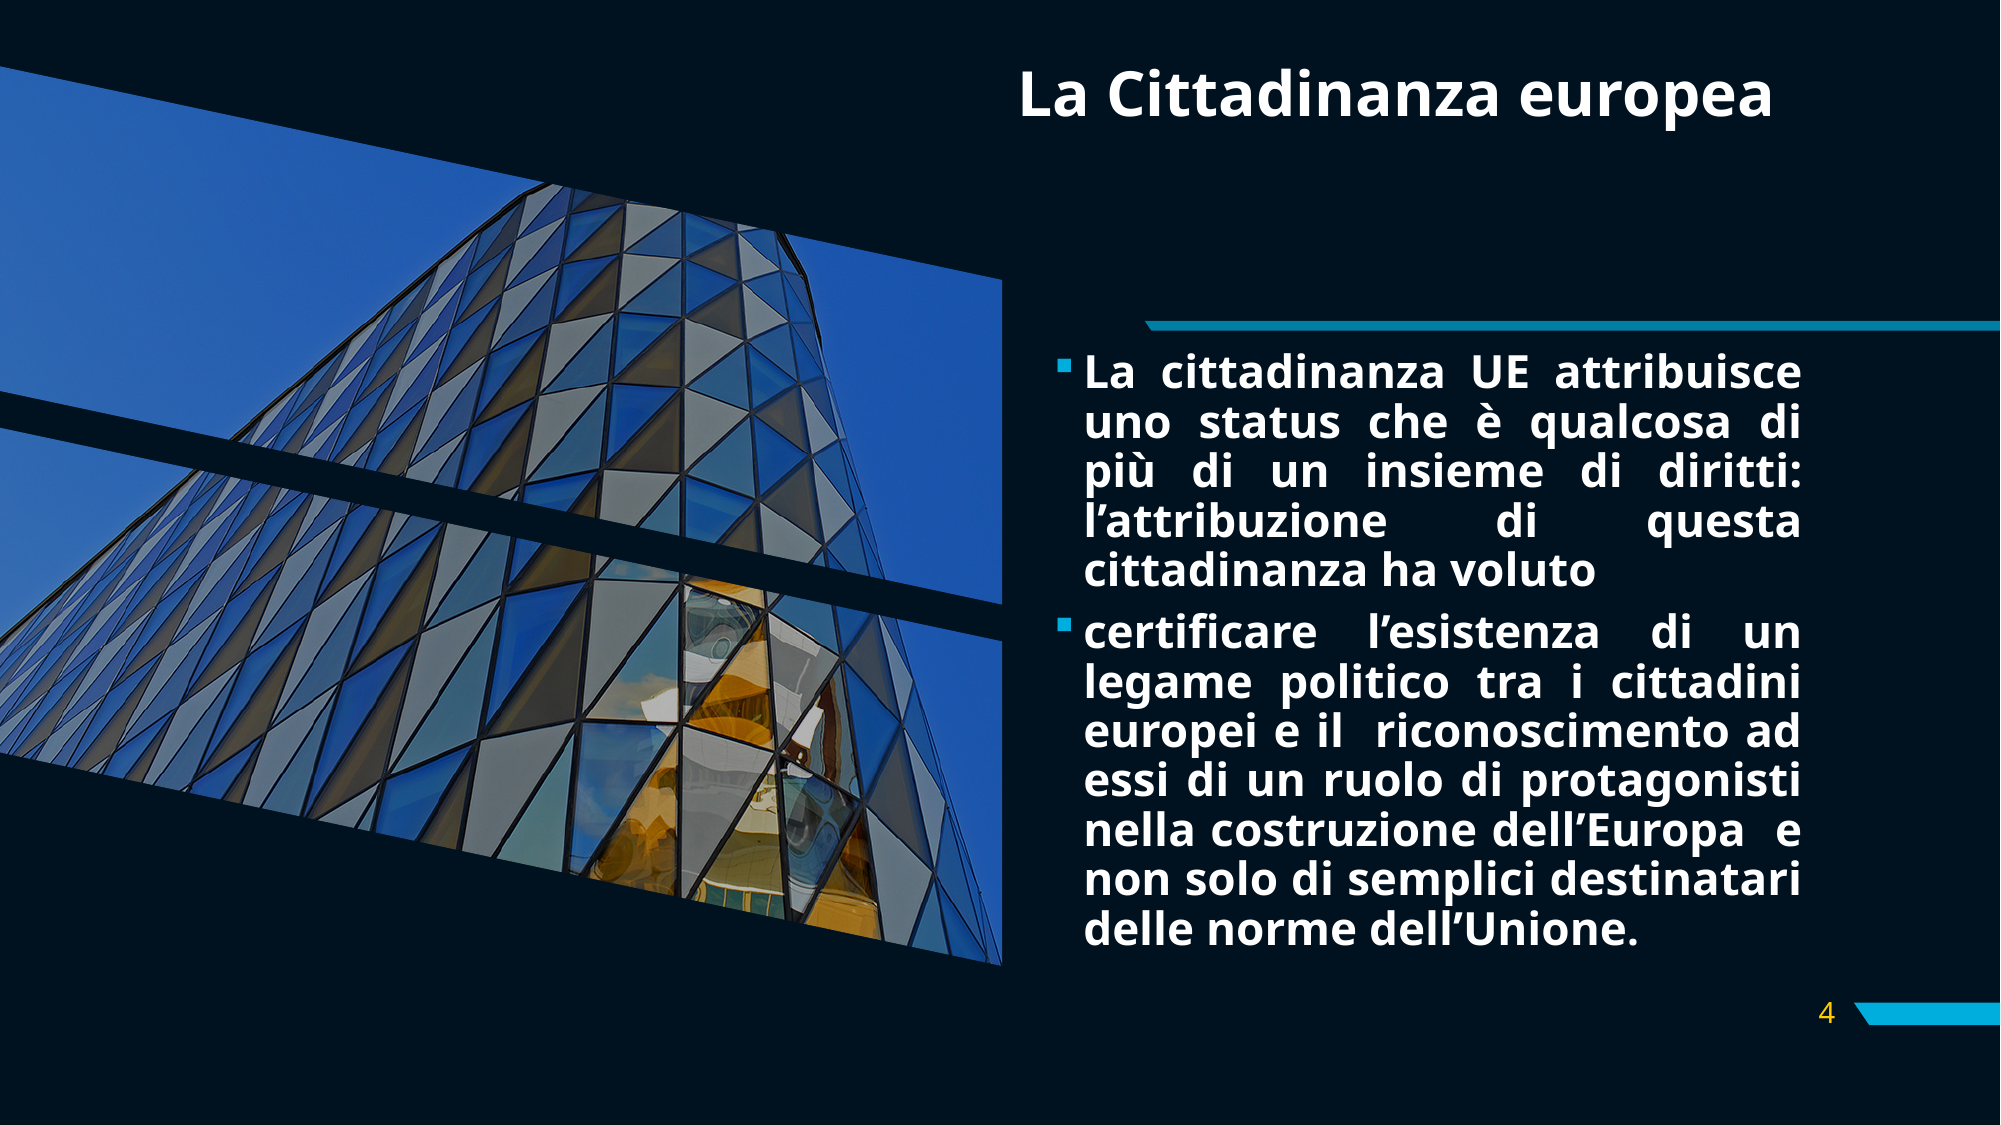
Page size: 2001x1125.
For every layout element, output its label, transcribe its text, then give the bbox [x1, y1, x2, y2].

picture [0, 66, 1003, 967]
title La Cittadinanza europea [1002, 32, 1937, 161]
list La cittadinanza UE attribuisce uno status che è qualcosa di più di un insieme di diritti: l’attribuzione di questa cittadinanza ha voluto certificare l’esistenza di un legame politico tra i cittadini europei e il riconoscimento ad essi di un ruolo di protagonisti nella costruzione dell’Europa e non solo di semplici destinatari delle norme dell’Unione. [1053, 341, 1818, 1088]
slide_number 4 [1760, 984, 1851, 1045]
